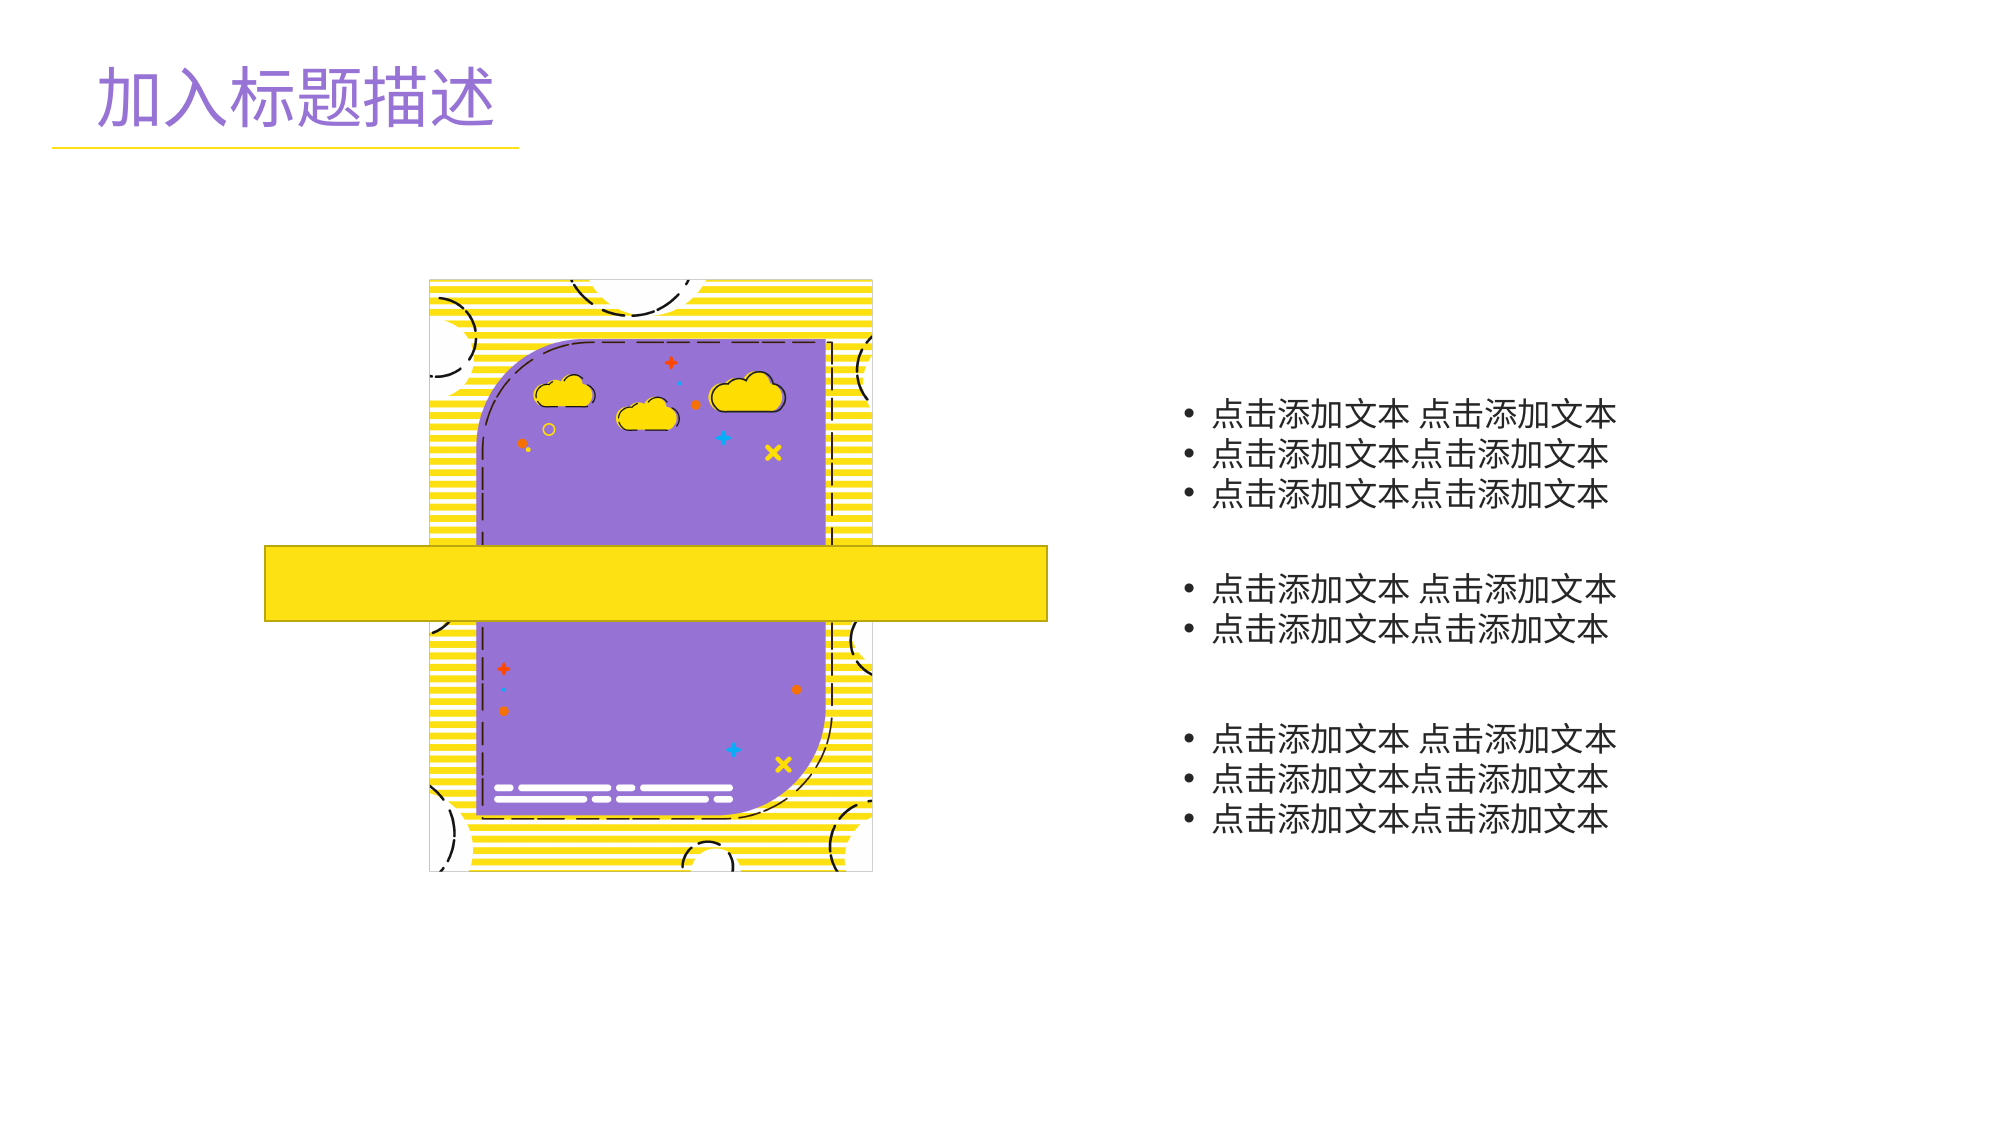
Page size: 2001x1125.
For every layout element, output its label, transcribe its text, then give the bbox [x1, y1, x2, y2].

text_box 点击添加文本 点击添加文本 点击添加文本点击添加文本 点击添加文本点击添加文本 [1168, 710, 1664, 926]
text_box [29, 55, 564, 148]
text_box [954, 545, 1048, 622]
text_box [264, 545, 336, 622]
text_box 点击添加文本 点击添加文本 点击添加文本点击添加文本 [1168, 560, 1664, 656]
picture [336, 183, 954, 909]
text_box 点击添加文本 点击添加文本 点击添加文本点击添加文本 点击添加文本点击添加文本 [1168, 385, 1664, 560]
